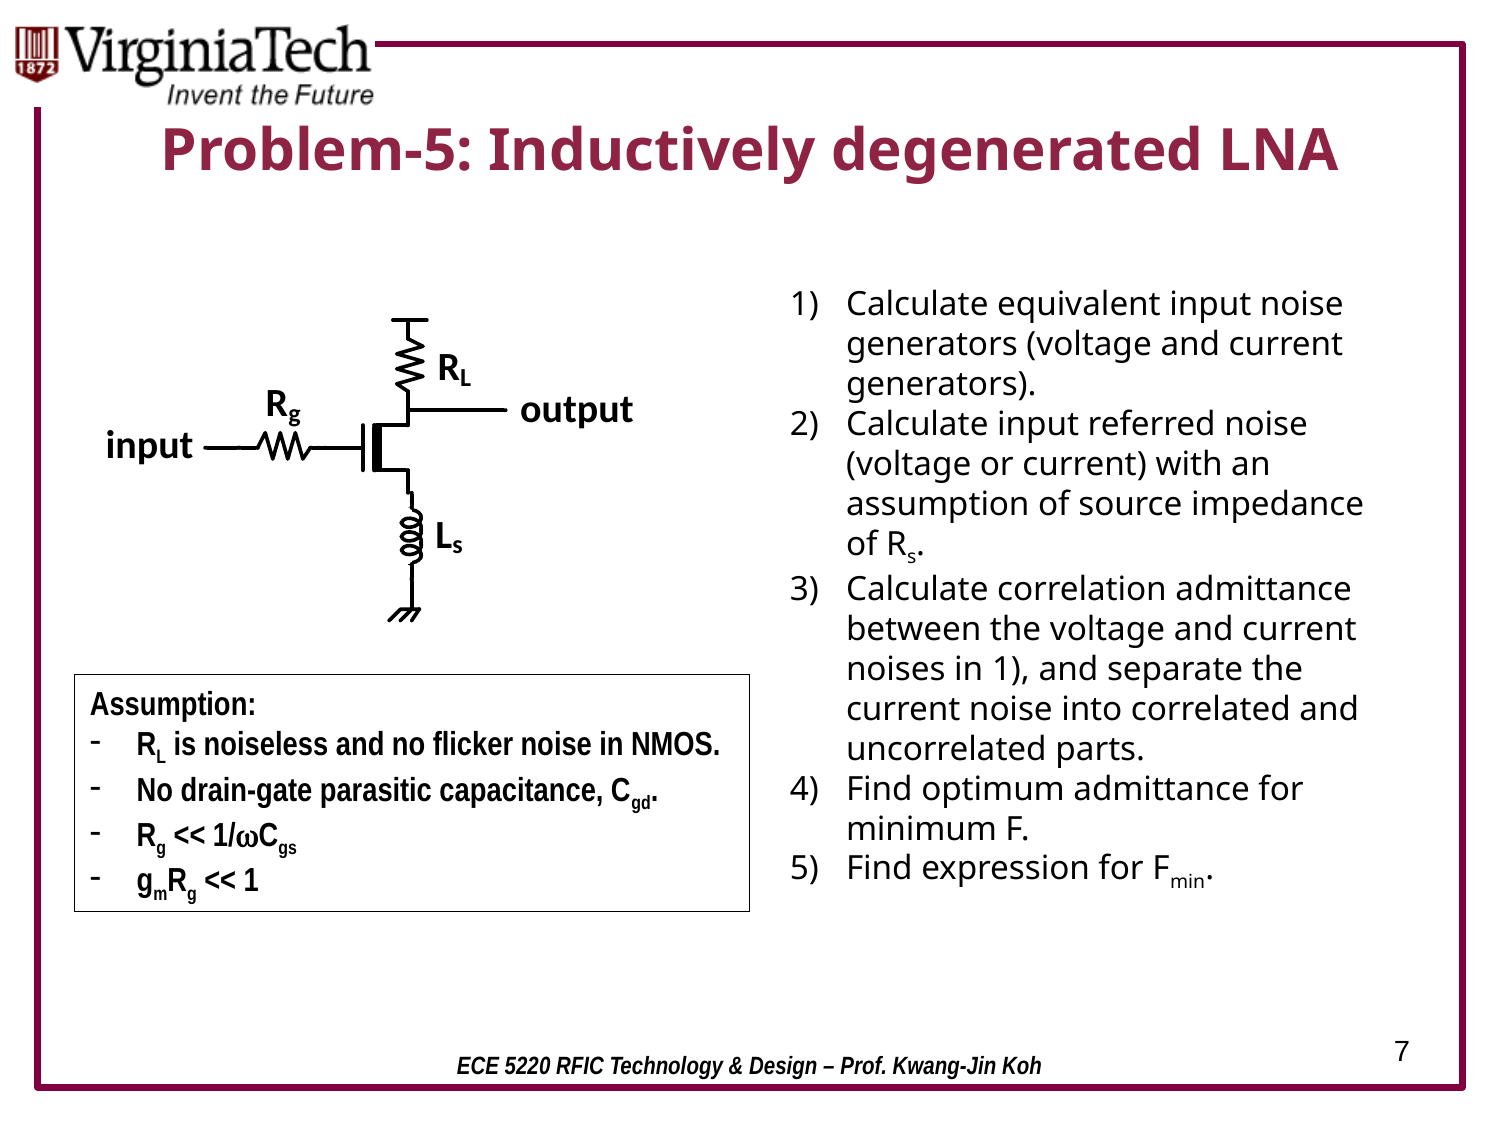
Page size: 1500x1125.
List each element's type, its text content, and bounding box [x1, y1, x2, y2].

text_box Calculate equivalent input noise generators (voltage and current generators). Calculate input referred noise (voltage or current) with an assumption of source impedance of Rs. Calculate correlation admittance between the voltage and current noises in 1), and separate the current noise into correlated and uncorrelated parts. Find optimum admittance for minimum F. Find expression for Fmin. [774, 274, 1413, 900]
slide_number 7 [1074, 1024, 1425, 1103]
title Problem-5: Inductively degenerated LNA [75, 104, 1425, 213]
text_box Assumption: RL is noiseless and no flicker noise in NMOS. No drain-gate parasitic capacitance, Cgd. Rg << 1/wCgs gmRg << 1 [74, 674, 750, 912]
picture [15, 24, 375, 107]
picture [99, 312, 640, 629]
